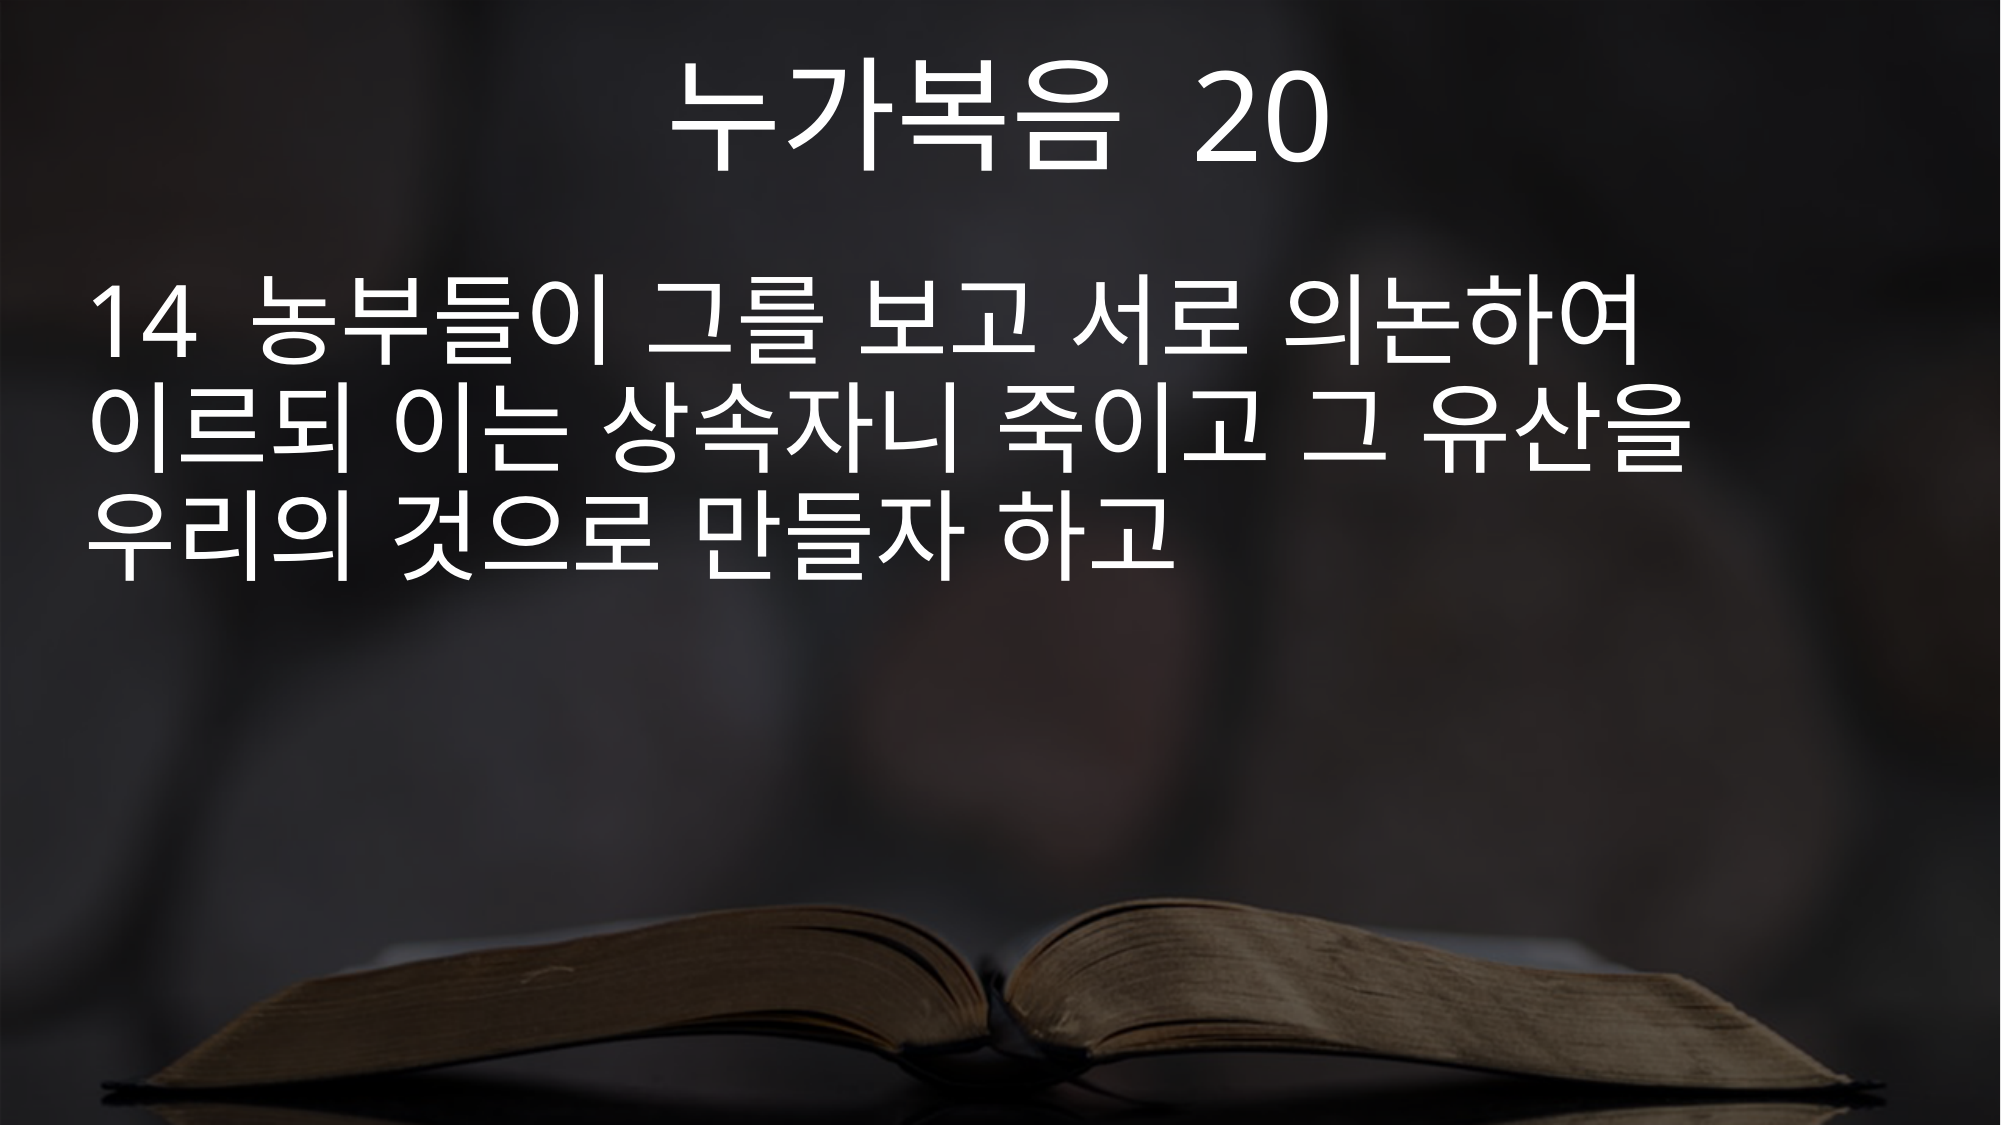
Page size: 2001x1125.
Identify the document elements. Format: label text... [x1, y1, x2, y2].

picture [0, 0, 2001, 1125]
footer 누가복음 20 [0, 32, 2000, 192]
list 14 농부들이 그를 보고 서로 의논하여 이르되 이는 상속자니 죽이고 그 유산을 우리의 것으로 만들자 하고 [69, 263, 1953, 423]
